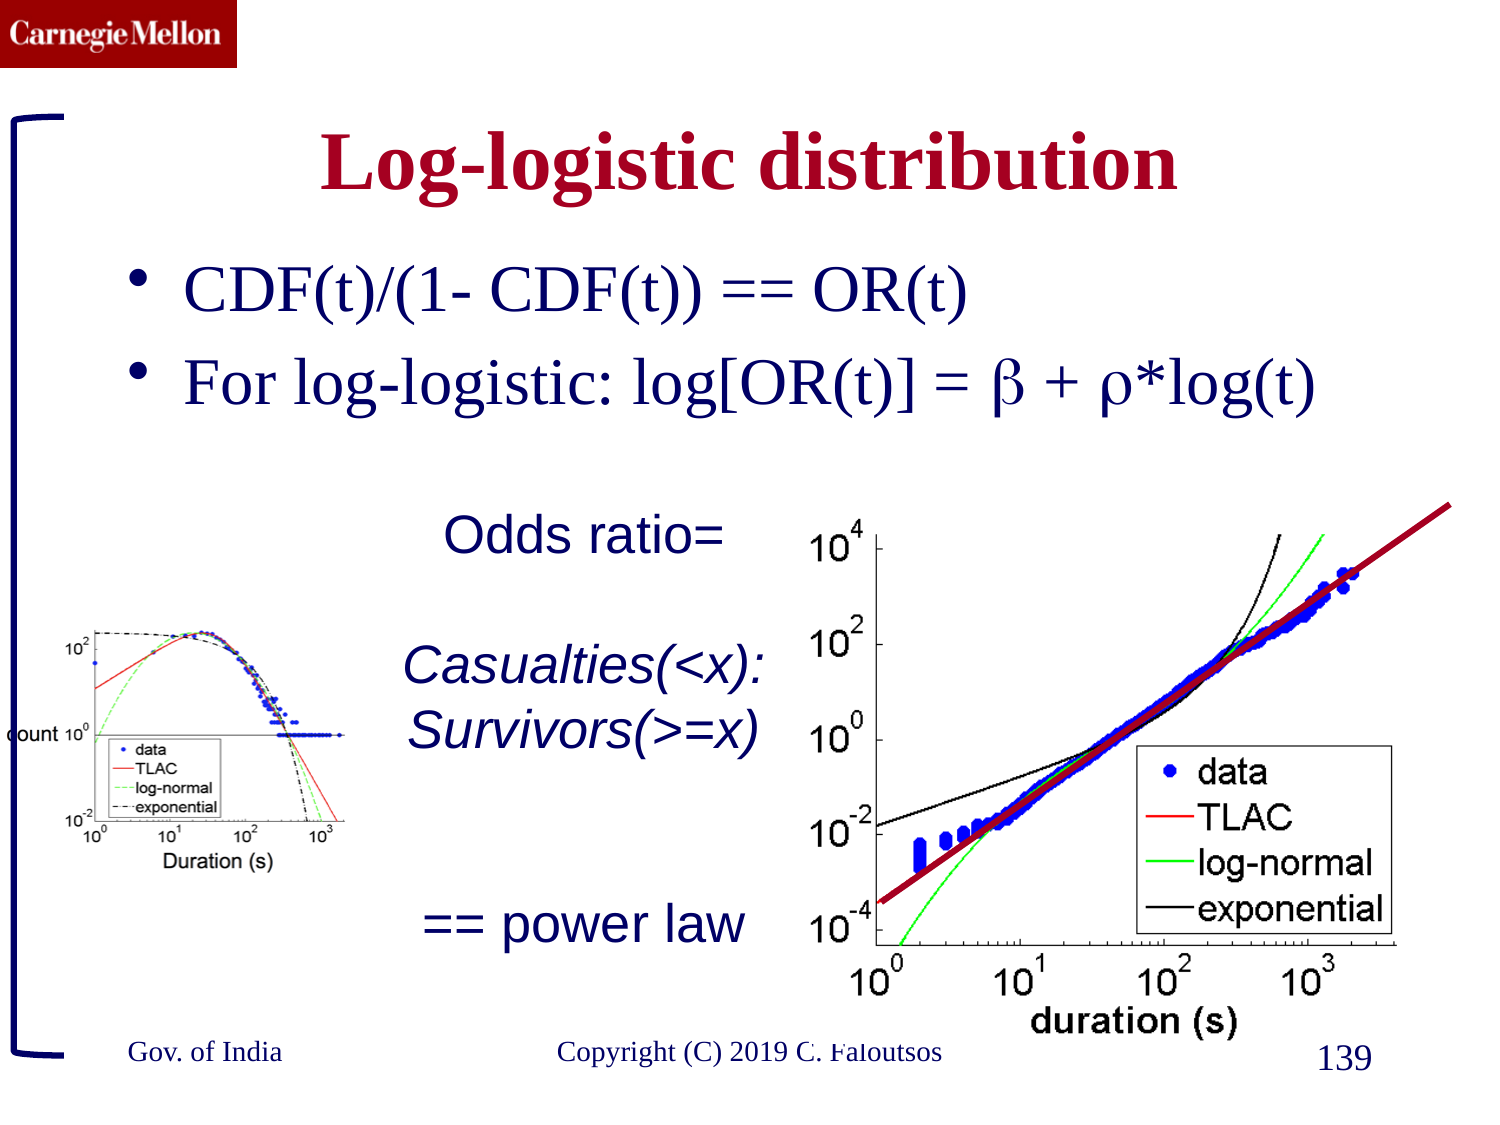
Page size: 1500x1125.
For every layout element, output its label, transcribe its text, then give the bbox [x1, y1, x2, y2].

text_box Odds ratio= Casualties(<x): Survivors(>=x) == power law [387, 491, 782, 962]
slide_number Gov. of India [112, 1024, 426, 1101]
text_box [13, 116, 64, 600]
text_box [13, 886, 64, 1056]
list CDF(t)/(1- CDF(t)) == OR(t) For log-logistic: log[OR(t)] = b + r*log(t) [112, 237, 1388, 1001]
slide_number 139 [1074, 1054, 1388, 1101]
footer Copyright (C) 2019 C. Faloutsos [512, 1024, 988, 1101]
title Log-logistic distribution [112, 99, 1388, 213]
picture [0, 0, 237, 68]
picture [0, 601, 374, 878]
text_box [881, 503, 1451, 903]
picture [808, 493, 1464, 1045]
